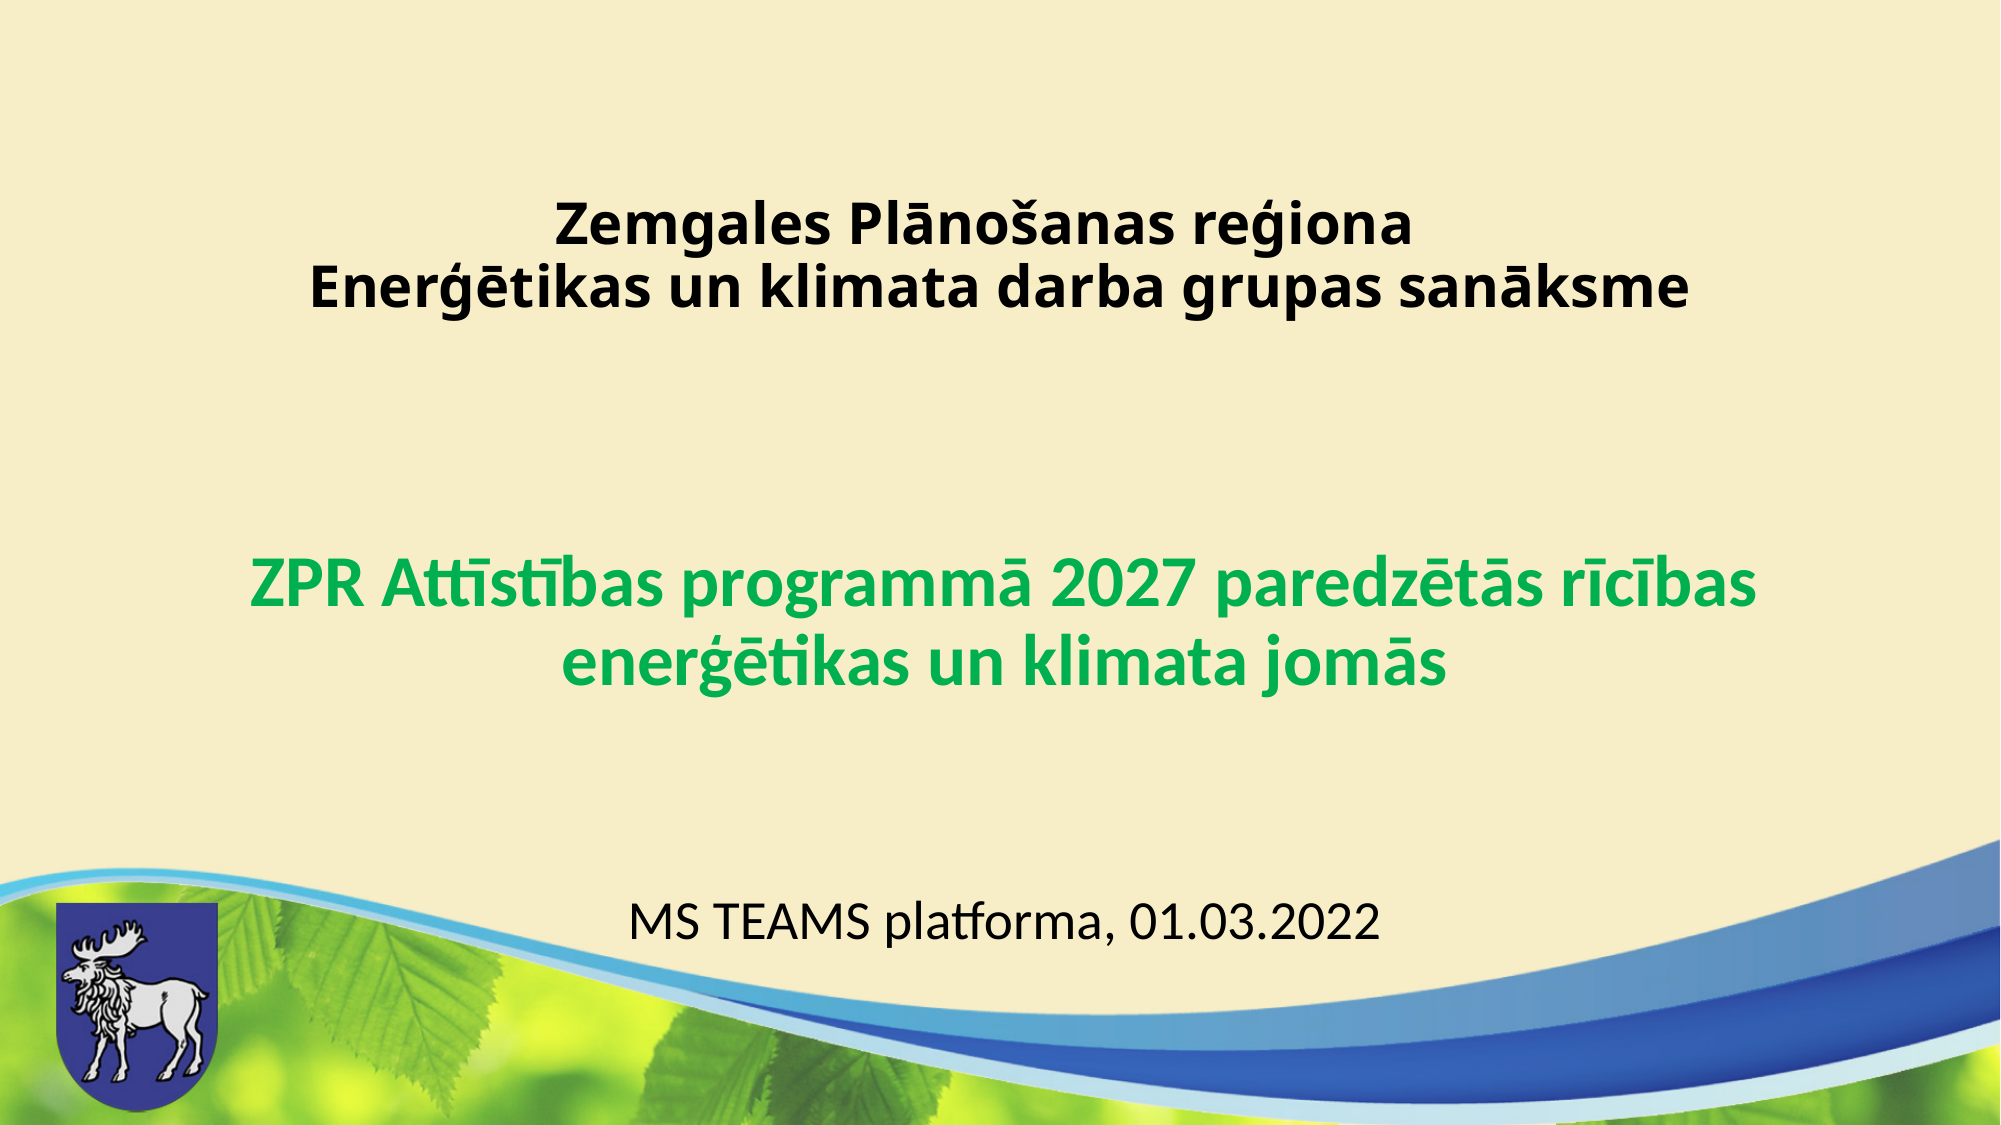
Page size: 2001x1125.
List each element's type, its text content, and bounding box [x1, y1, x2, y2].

title Zemgales Plānošanas reģiona Enerģētikas un klimata darba grupas sanāksme [249, 184, 1750, 398]
subtitle ZPR Attīstības programmā 2027 paredzētās rīcības enerģētikas un klimata jomās MS TEAMS platforma, 01.03.2022 [205, 535, 1805, 962]
picture [0, 0, 2001, 1125]
